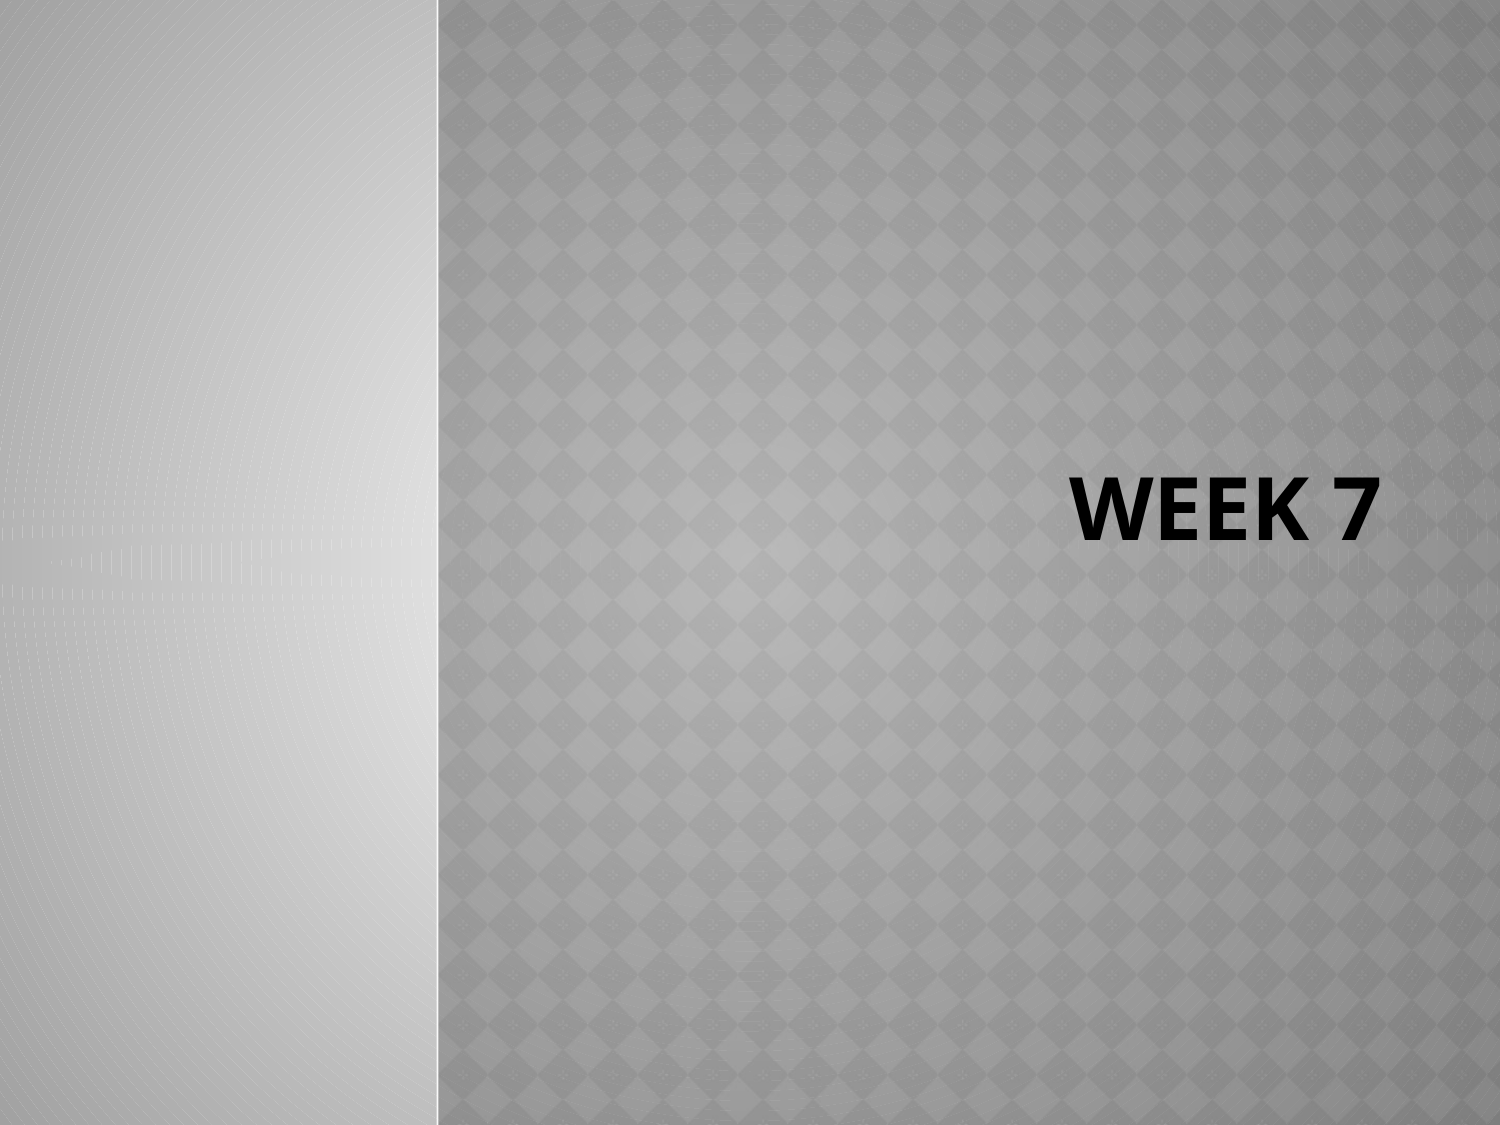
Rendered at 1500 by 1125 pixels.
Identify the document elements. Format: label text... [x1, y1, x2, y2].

title Week 7 [552, 87, 1390, 558]
